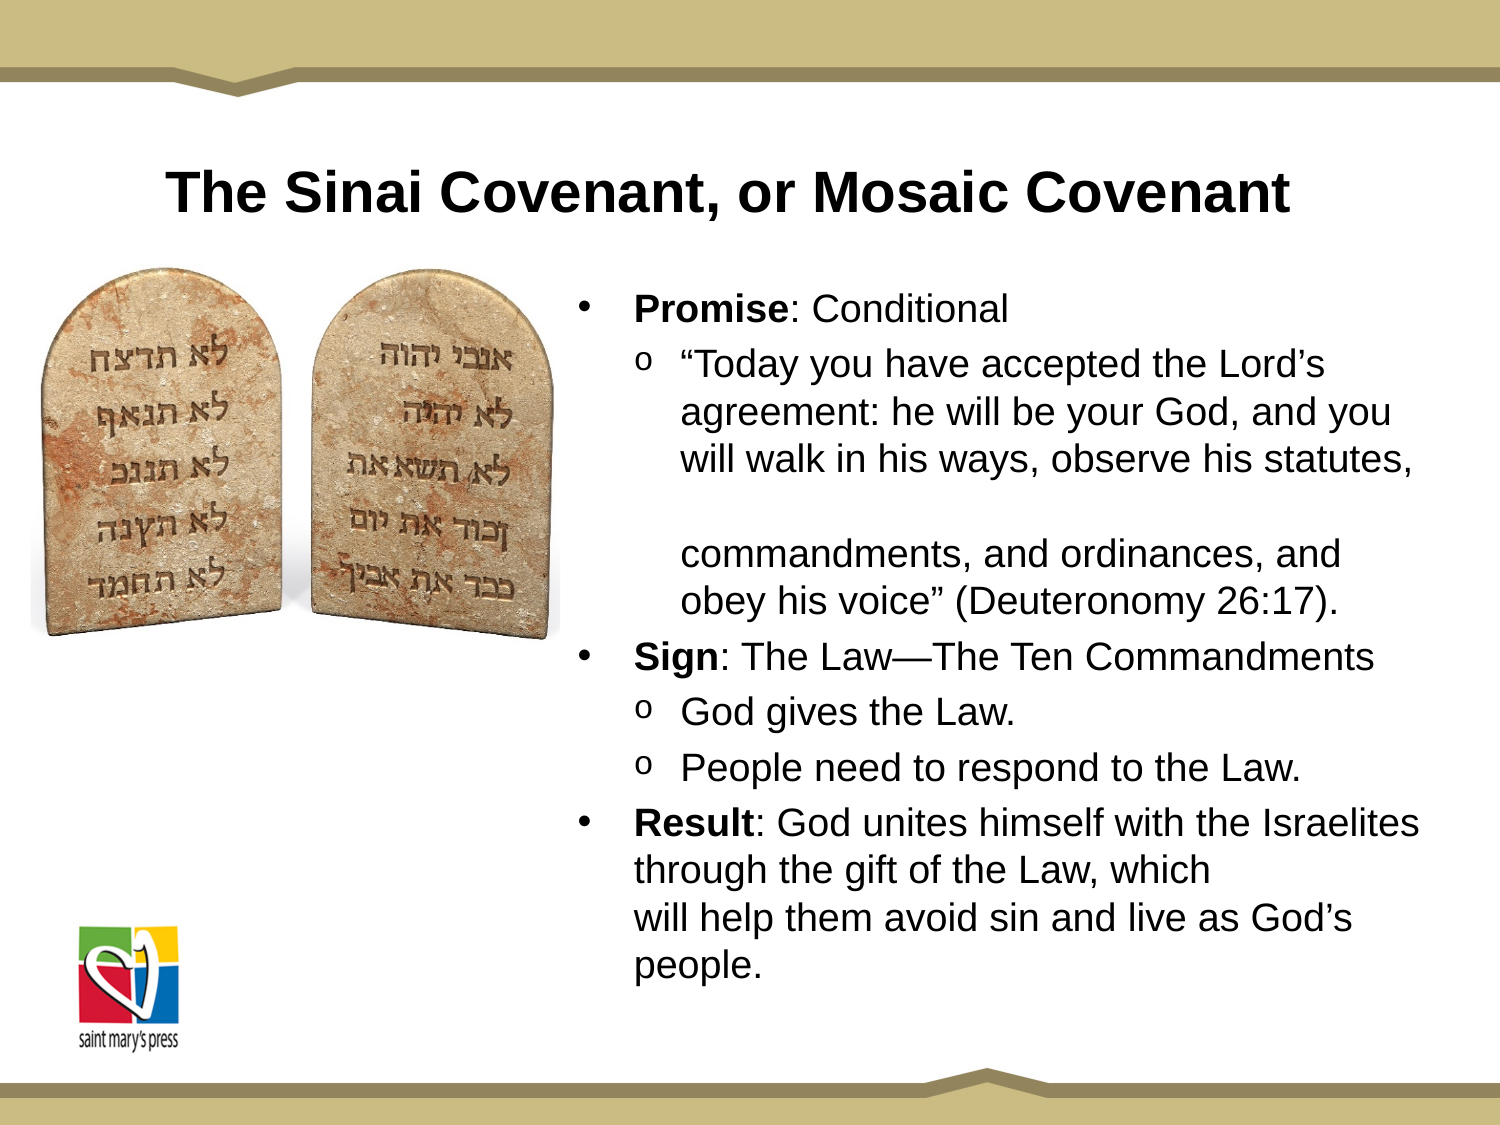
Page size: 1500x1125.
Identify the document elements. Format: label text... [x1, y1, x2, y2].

list Promise: Conditional “Today you have accepted the Lord’s agreement: he will be your God, and you will walk in his ways, observe his statutes, commandments, and ordinances, and obey his voice” (Deuteronomy 26:17). Sign: The Law—The Ten Commandments God gives the Law. People need to respond to the Law. Result: God unites himself with the Israelites through the gift of the Law, which will help them avoid sin and live as God’s people. [562, 275, 1438, 1125]
title The Sinai Covenant, or Mosaic Covenant [150, 145, 1500, 233]
picture [0, 0, 1500, 1125]
